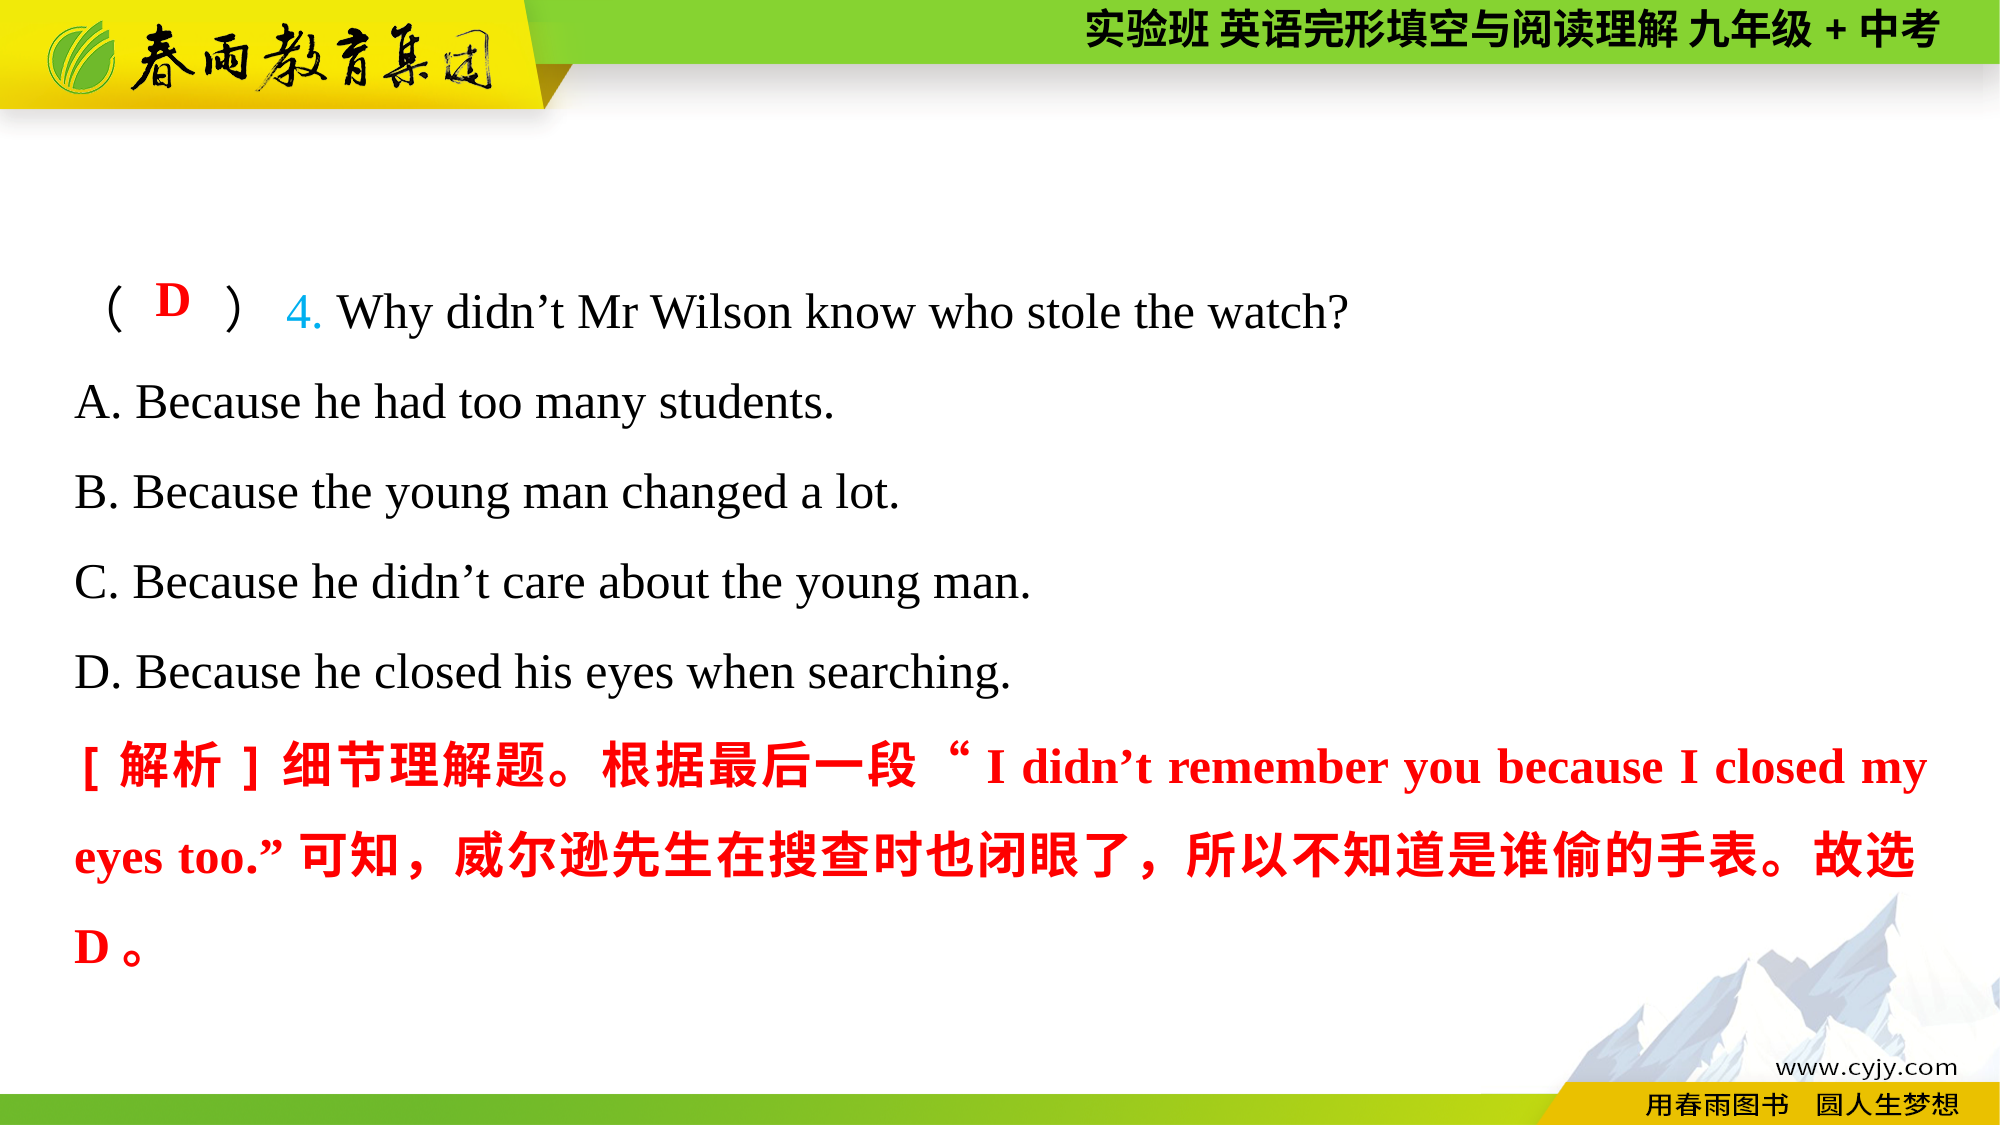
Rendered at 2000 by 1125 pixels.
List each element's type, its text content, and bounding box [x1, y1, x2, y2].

text_box [解析]细节理解题。根据最后一段“I didn’t remember you because I closed my eyes too.”可知，威尔逊先生在搜查时也闭眼了，所以不知道是谁偷的手表。故选D。 [59, 711, 1944, 981]
picture [0, 0, 2000, 1125]
list （ ）4. Why didn’t Mr Wilson know who stole the watch? A. Because he had too many students. B. Because the young man changed a lot. C. Because he didn’t care about the young man. D. Because he closed his eyes when searching. [59, 240, 1944, 711]
text_box D [140, 258, 207, 334]
